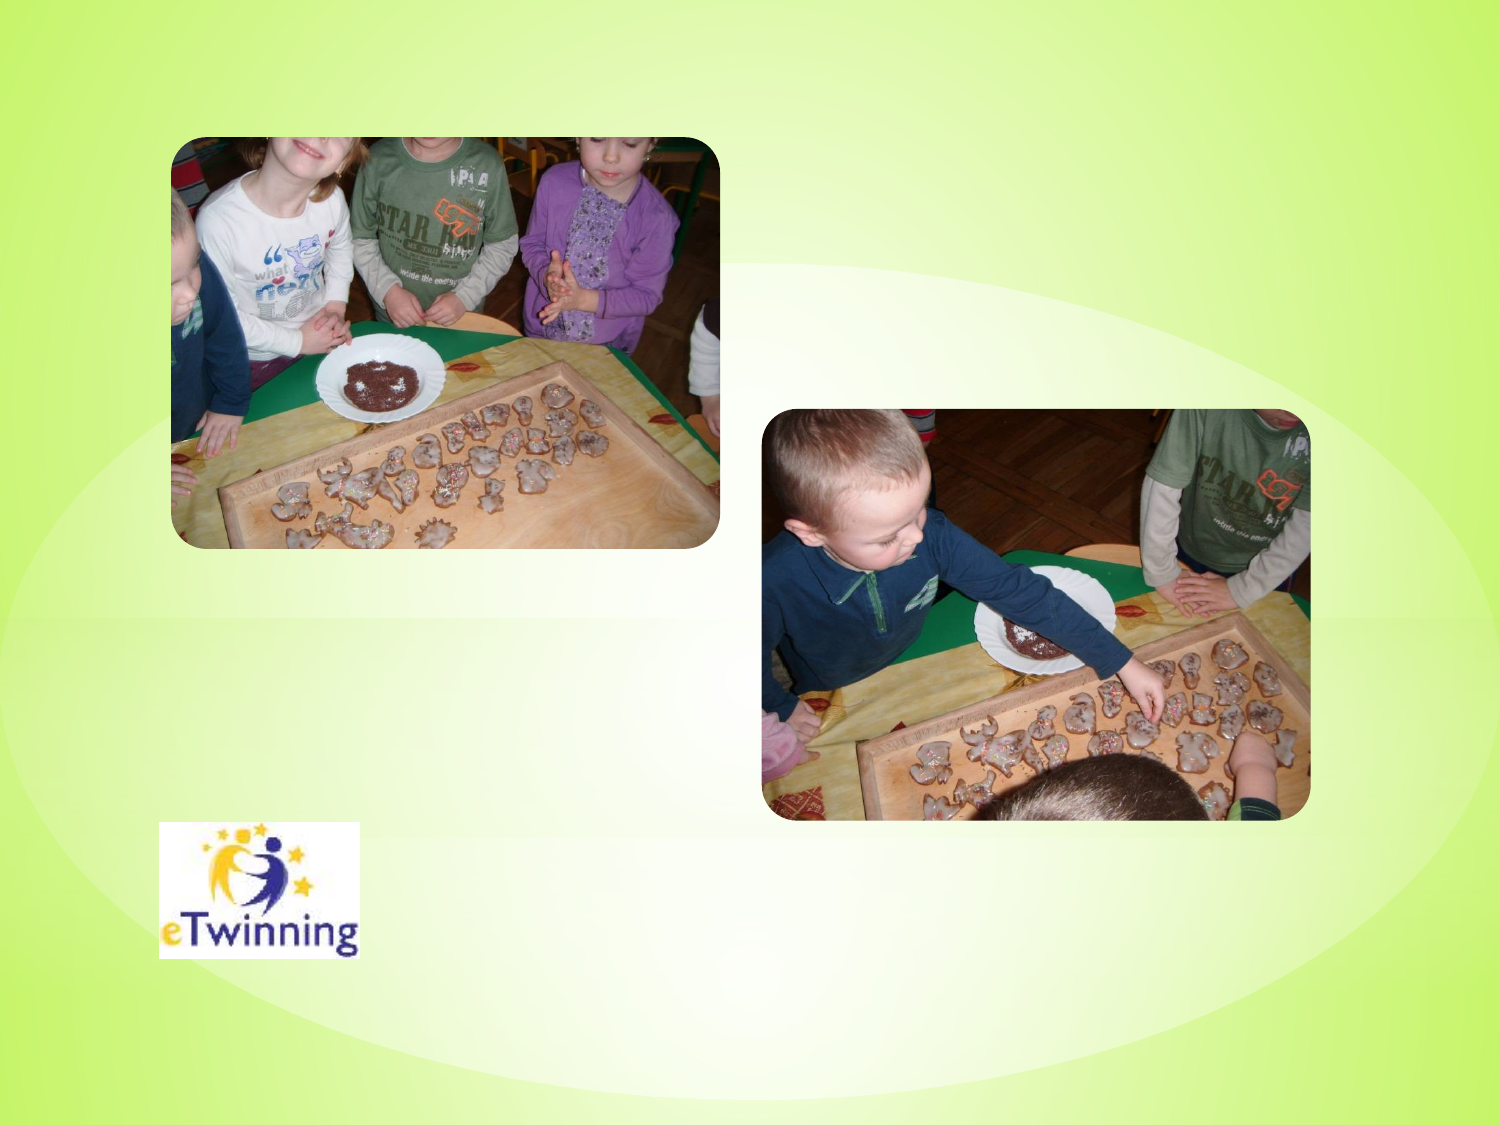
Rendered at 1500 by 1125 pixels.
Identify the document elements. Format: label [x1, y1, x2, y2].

list [761, 408, 1311, 821]
picture [159, 822, 360, 960]
list [170, 136, 721, 550]
